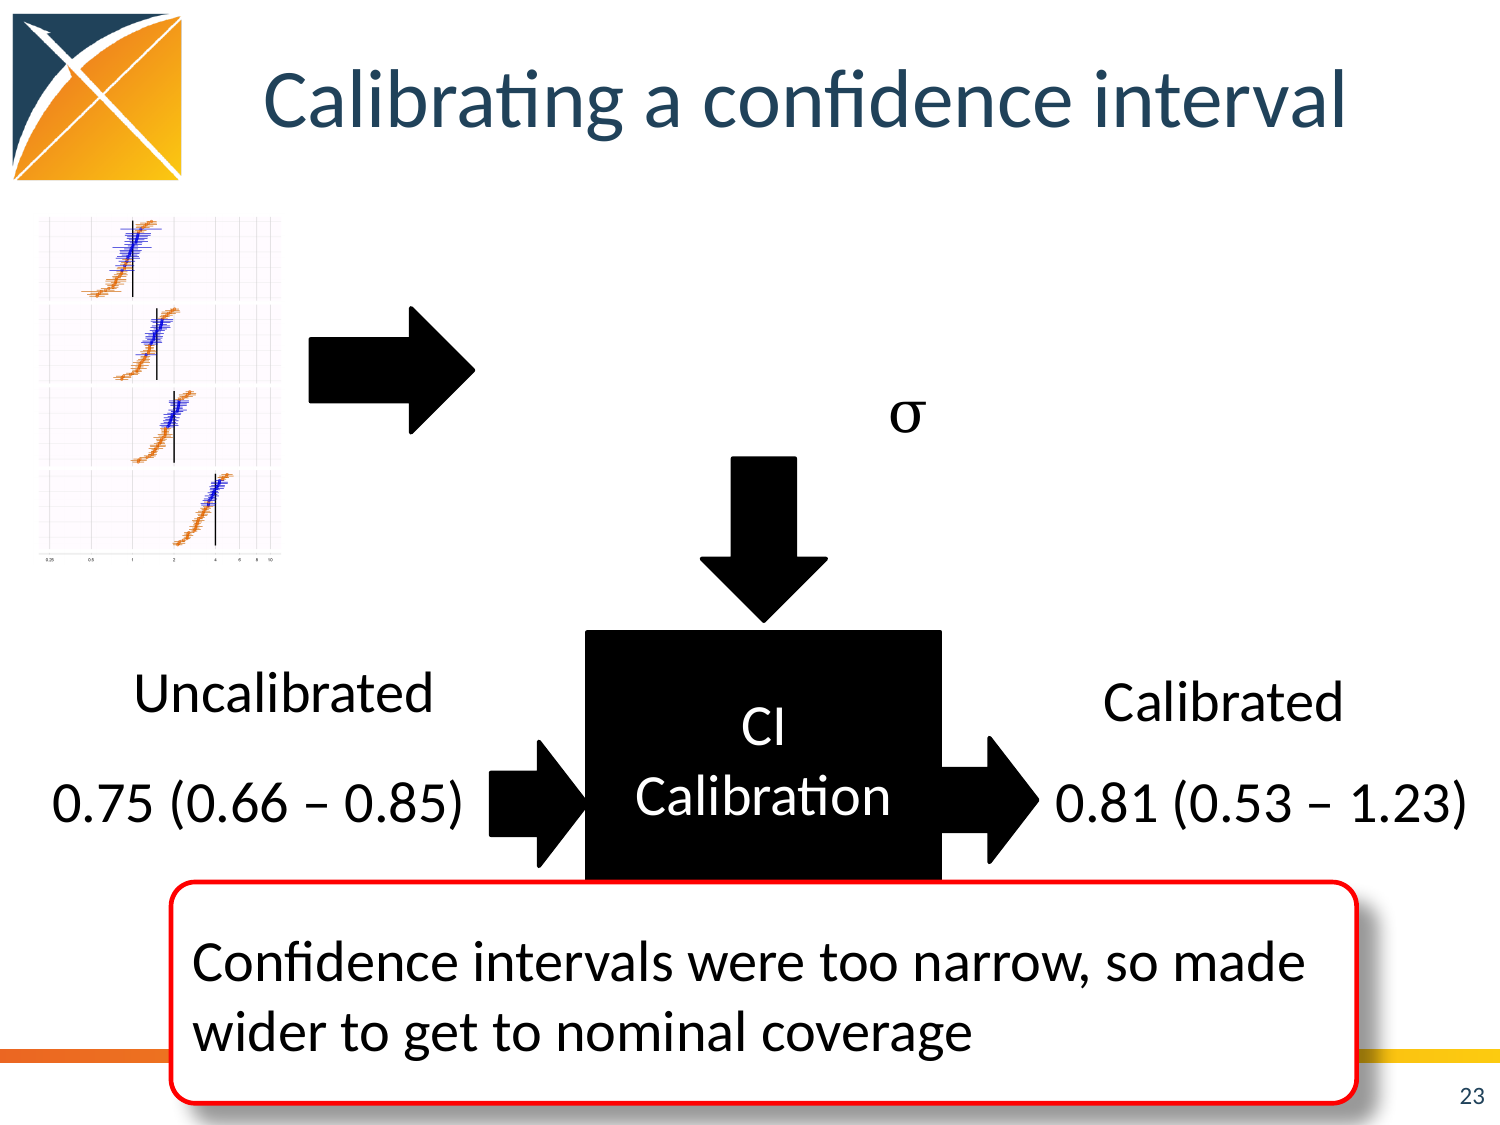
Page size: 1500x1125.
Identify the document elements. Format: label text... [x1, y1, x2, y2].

text_box 0.81 (0.53 – 1.23) [1040, 757, 1485, 842]
slide_number 23 [1380, 1065, 1500, 1125]
text_box [308, 306, 476, 435]
text_box [939, 735, 1040, 865]
text_box CI Calibration [585, 630, 942, 879]
title Calibrating a confidence interval [187, 24, 1425, 163]
picture [0, 0, 206, 200]
text_box Confidence intervals were too narrow, so made wider to get to nominal coverage [168, 879, 1359, 1106]
text_box 0.75 (0.66 – 0.85) [37, 757, 481, 842]
text_box [488, 739, 589, 869]
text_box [524, 290, 1290, 524]
text_box Calibrated [1089, 655, 1360, 741]
picture [33, 213, 285, 566]
text_box Uncalibrated [118, 646, 451, 732]
text_box [699, 532, 828, 624]
